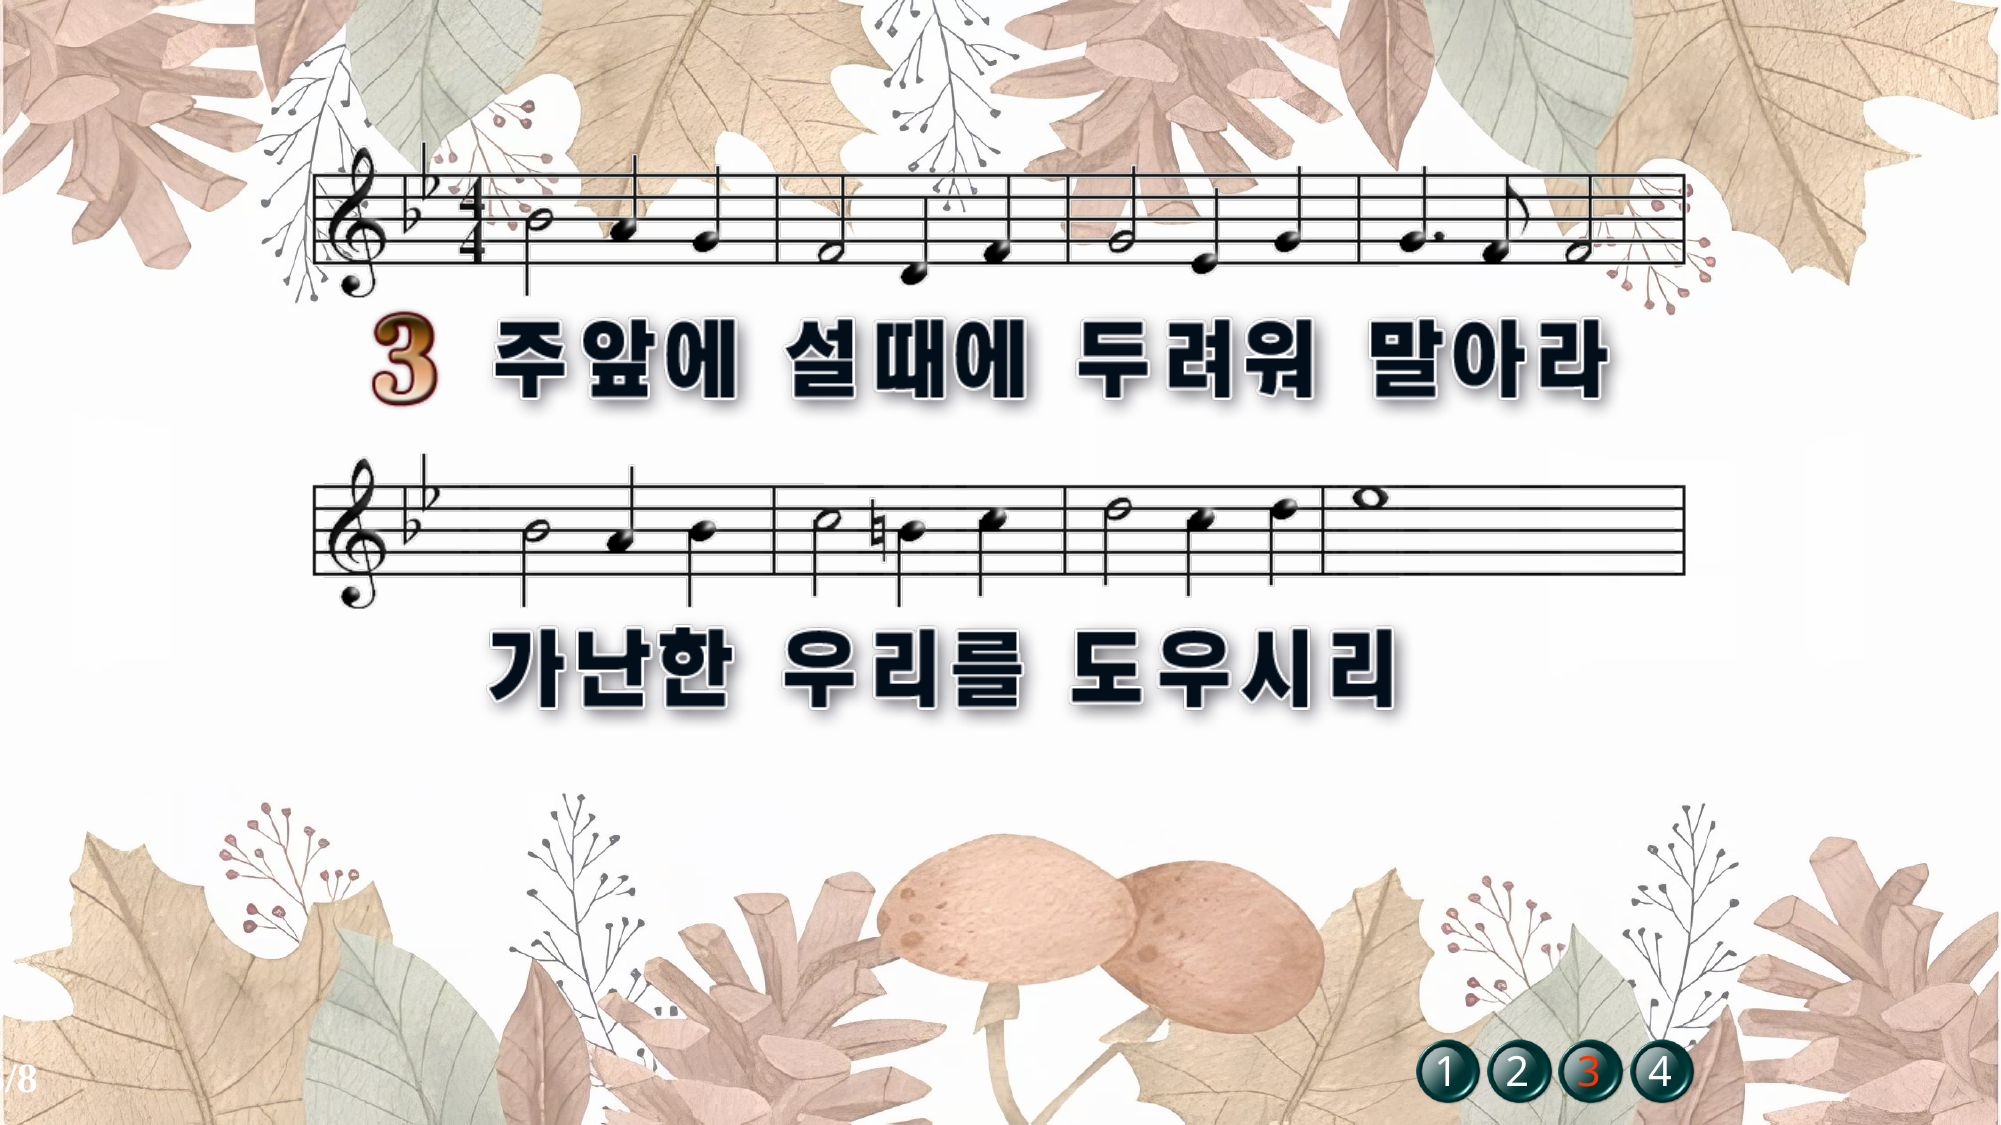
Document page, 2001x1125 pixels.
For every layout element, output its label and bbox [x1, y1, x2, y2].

picture [0, 0, 2001, 1125]
text_box [1627, 1035, 1697, 1106]
text_box [1555, 1035, 1626, 1106]
text_box [1413, 1035, 1484, 1106]
text_box [1484, 1035, 1555, 1106]
